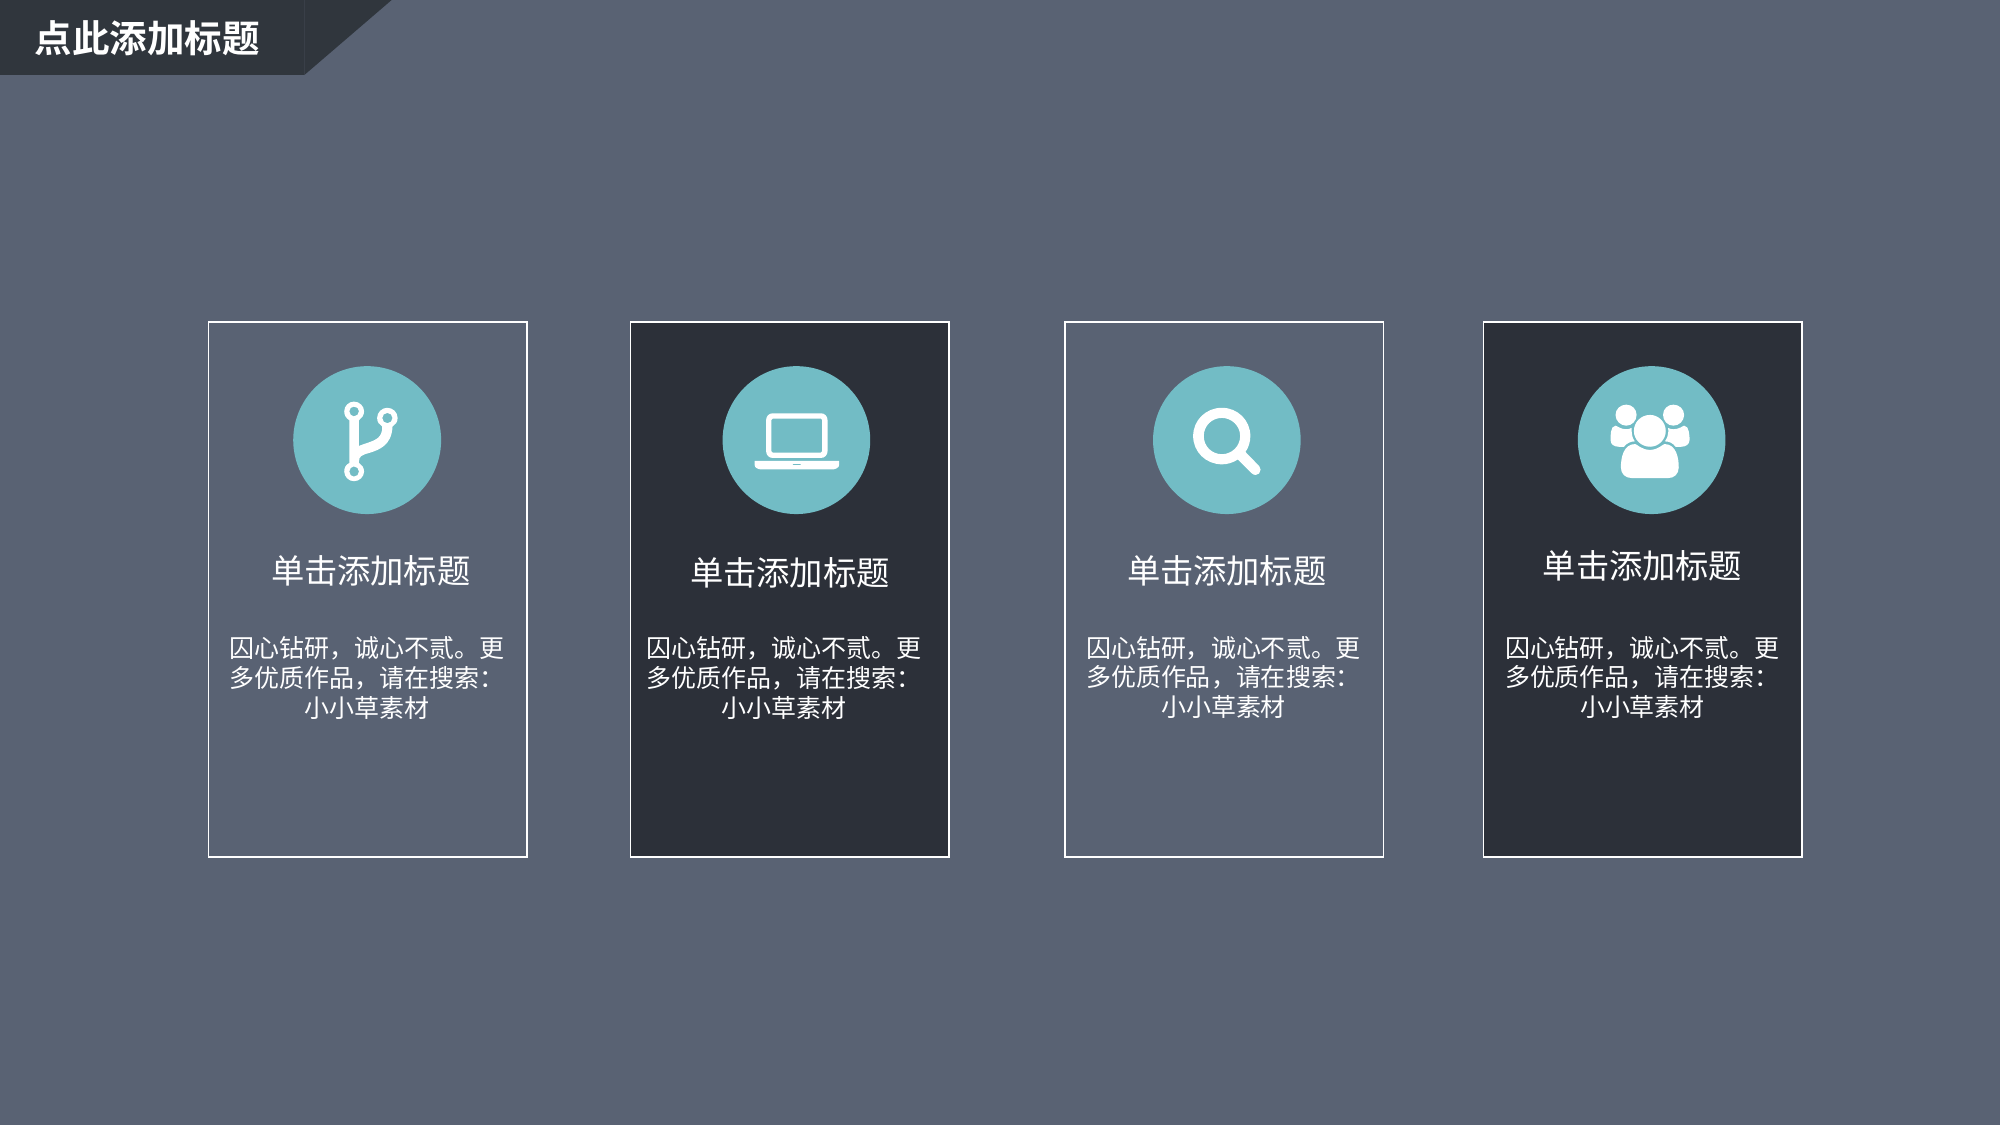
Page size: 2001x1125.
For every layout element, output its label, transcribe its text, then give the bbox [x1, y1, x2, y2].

text_box 单击添加标题 [253, 542, 488, 598]
text_box [1153, 366, 1301, 515]
text_box [208, 321, 528, 858]
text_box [0, 0, 392, 76]
text_box [1483, 321, 1803, 858]
text_box [754, 460, 840, 470]
text_box [293, 366, 442, 515]
text_box 单击添加标题 [1525, 538, 1760, 593]
text_box [722, 366, 871, 515]
text_box 囚心钻研，诚心不贰。更多优质作品，请在搜索：小小草素材 [643, 632, 925, 749]
text_box [630, 321, 950, 858]
text_box [1064, 321, 1384, 858]
text_box [1610, 404, 1690, 479]
text_box 囚心钻研，诚心不贰。更多优质作品，请在搜索：小小草素材 [1502, 632, 1783, 749]
text_box 单击添加标题 [672, 545, 907, 600]
text_box [1577, 366, 1726, 515]
text_box 单击添加标题 [1109, 542, 1344, 598]
text_box [1193, 407, 1261, 475]
text_box 囚心钻研，诚心不贰。更多优质作品，请在搜索：小小草素材 [1083, 632, 1364, 749]
text_box [766, 413, 828, 458]
text_box [344, 401, 398, 482]
text_box 囚心钻研，诚心不贰。更多优质作品，请在搜索：小小草素材 [226, 632, 508, 749]
